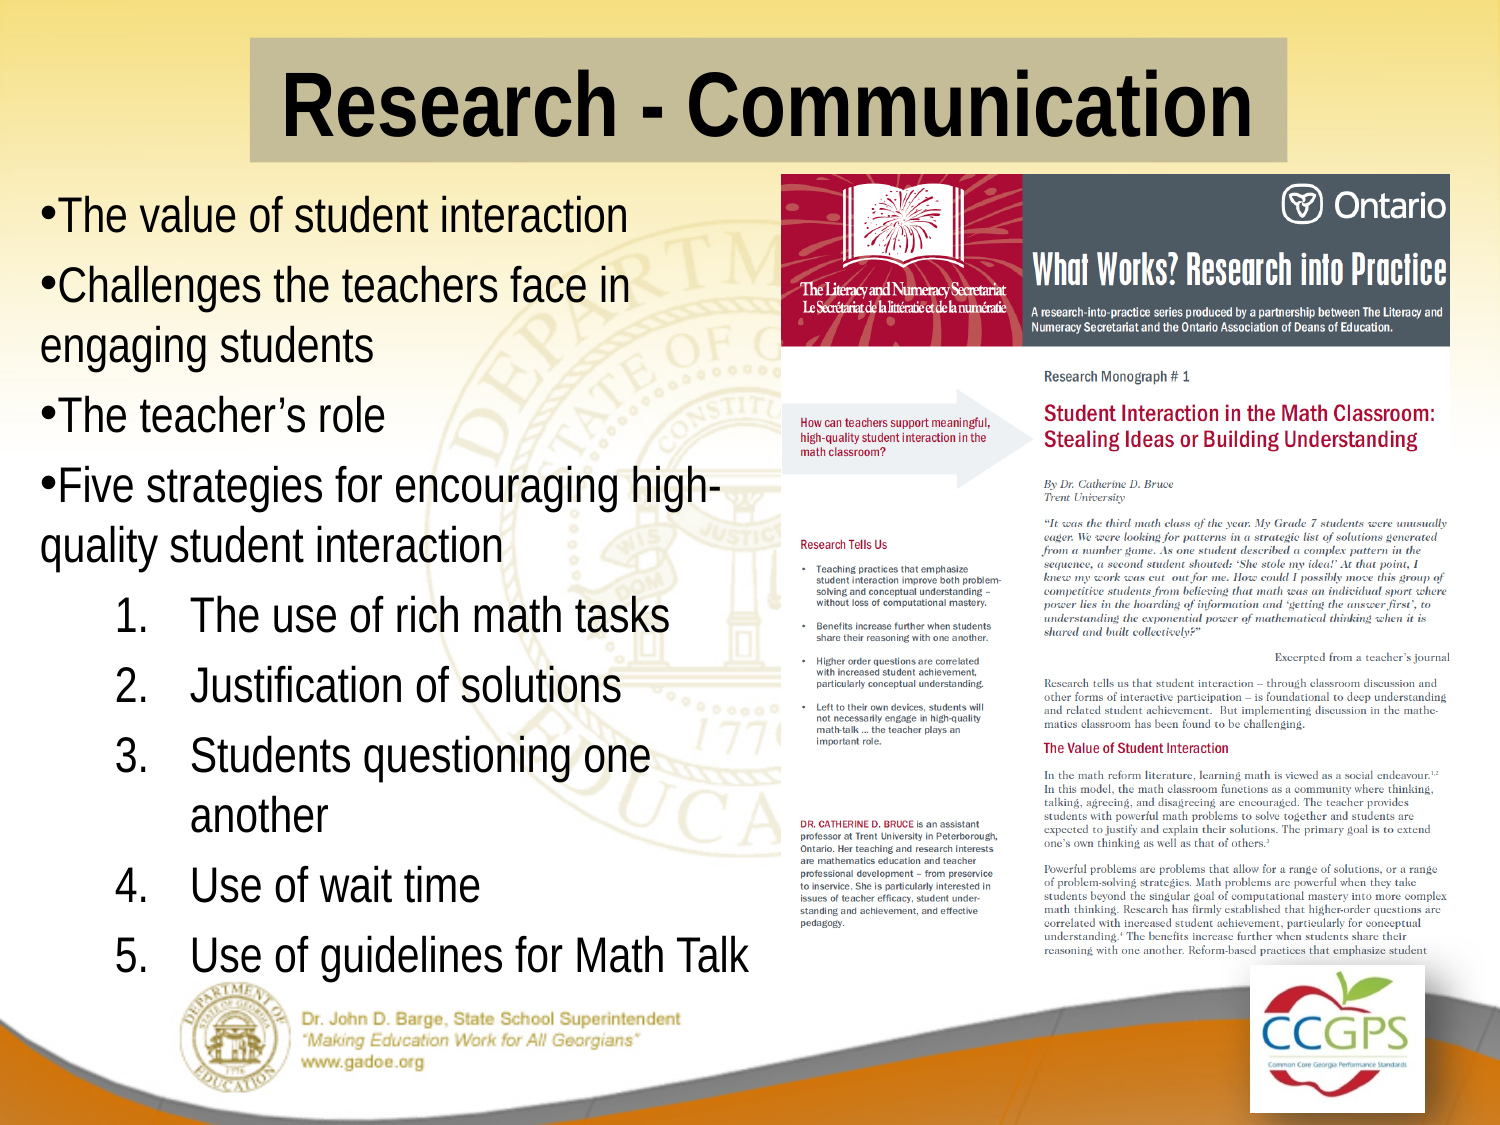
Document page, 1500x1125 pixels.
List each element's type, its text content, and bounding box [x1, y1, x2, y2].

picture [0, 0, 1500, 1125]
title Research - Communication [249, 37, 1288, 163]
subtitle The value of student interaction Challenges the teachers face in engaging students The teacher’s role Five strategies for encouraging high-quality student interaction The use of rich math tasks Justification of solutions Students questioning one another Use of wait time Use of guidelines for Math Talk [24, 174, 776, 1038]
